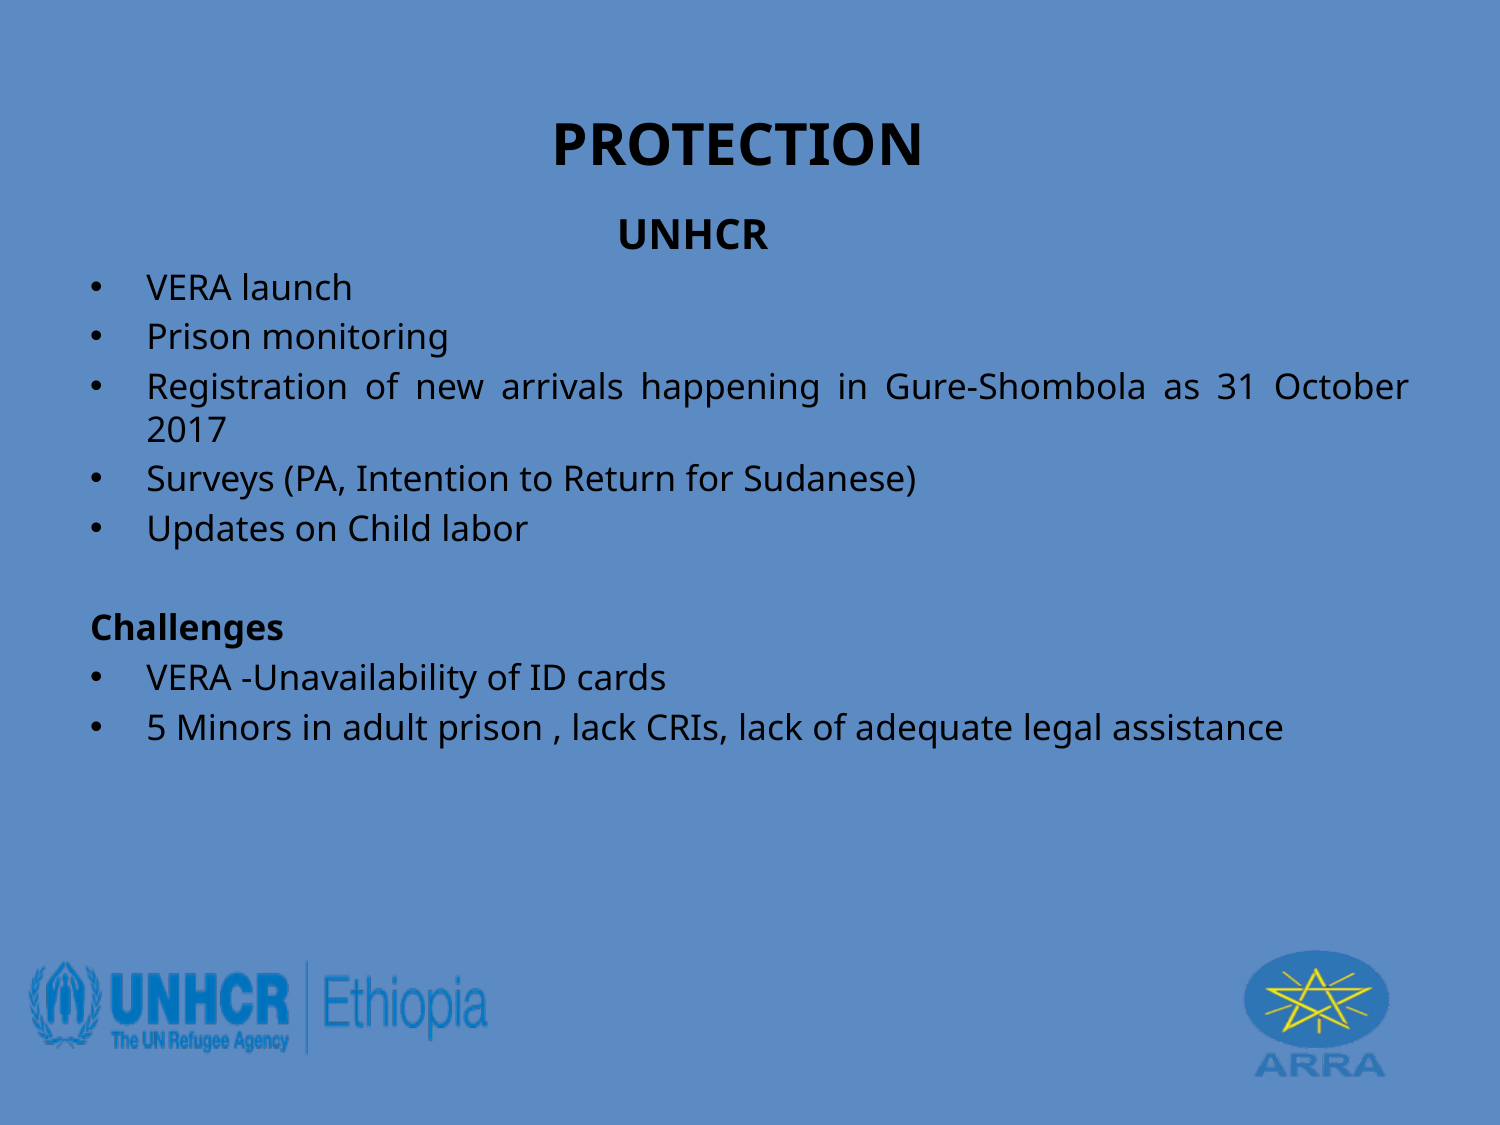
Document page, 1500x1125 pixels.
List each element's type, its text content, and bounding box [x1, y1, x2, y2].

picture [1224, 949, 1413, 1104]
picture [0, 912, 488, 1104]
list UNHCR VERA launch Prison monitoring Registration of new arrivals happening in Gure-Shombola as 31 October 2017 Surveys (PA, Intention to Return for Sudanese) Updates on Child labor Challenges VERA -Unavailability of ID cards 5 Minors in adult prison , lack CRIs, lack of adequate legal assistance [75, 200, 1425, 1005]
title PROTECTION [75, 45, 1425, 200]
